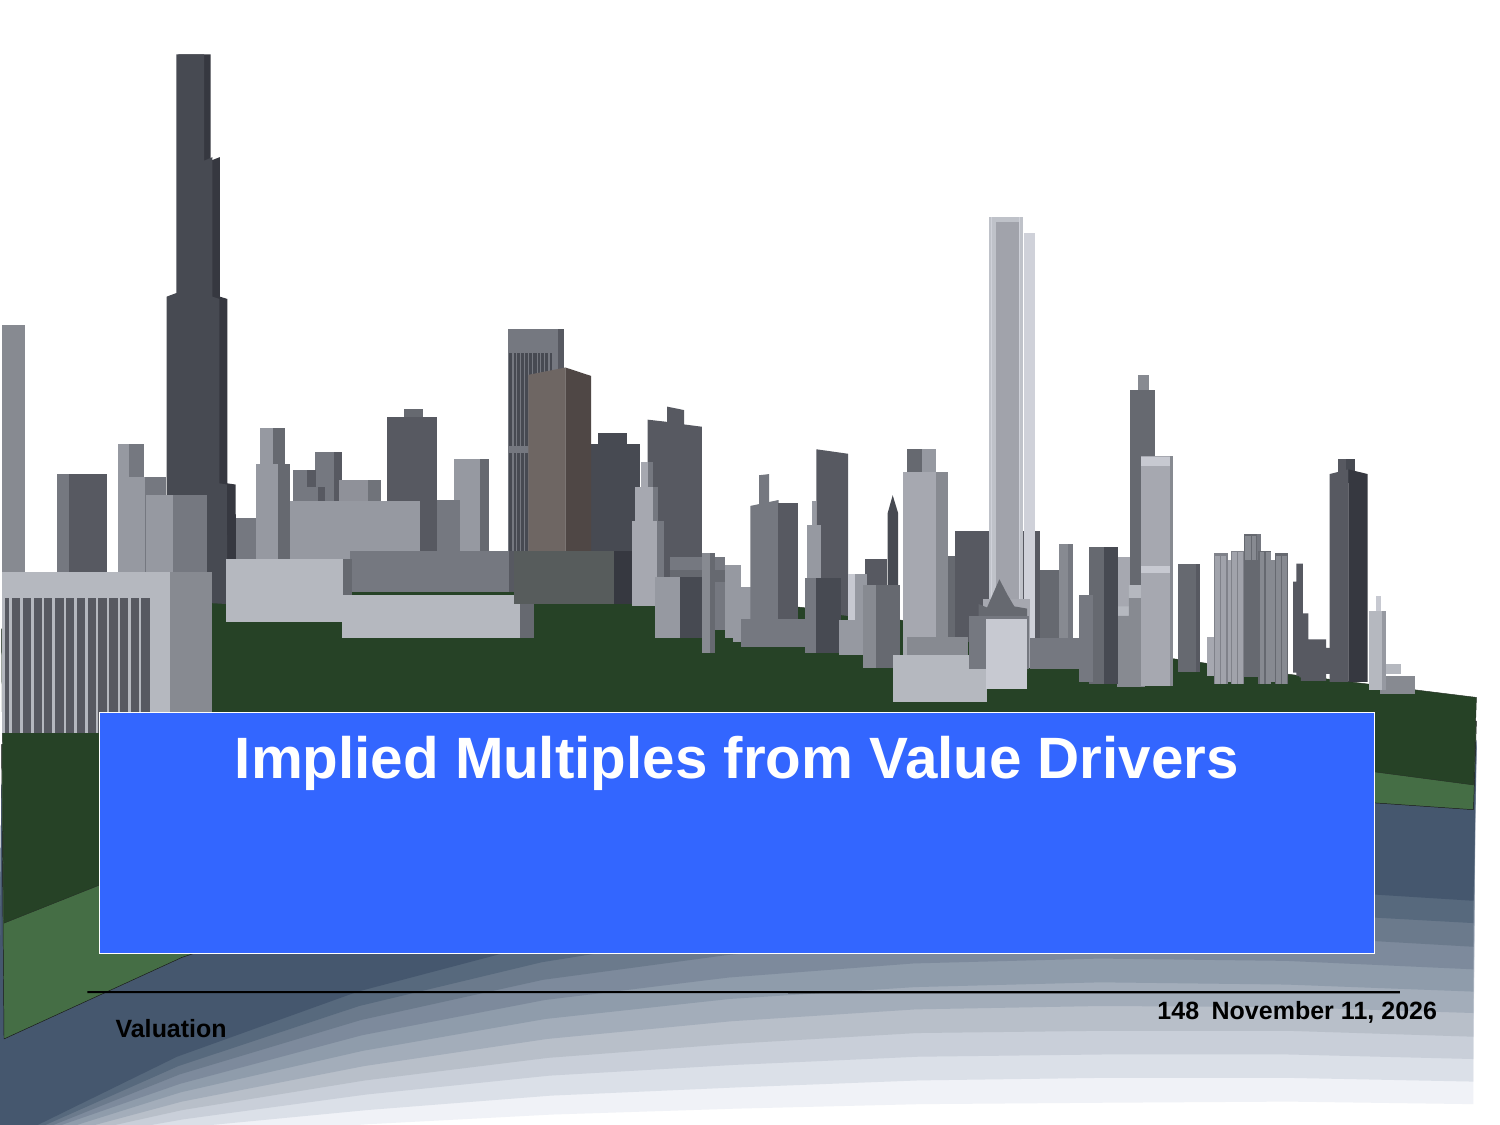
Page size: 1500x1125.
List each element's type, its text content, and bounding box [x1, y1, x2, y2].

title Implied Multiples from Value Drivers [99, 712, 1375, 954]
